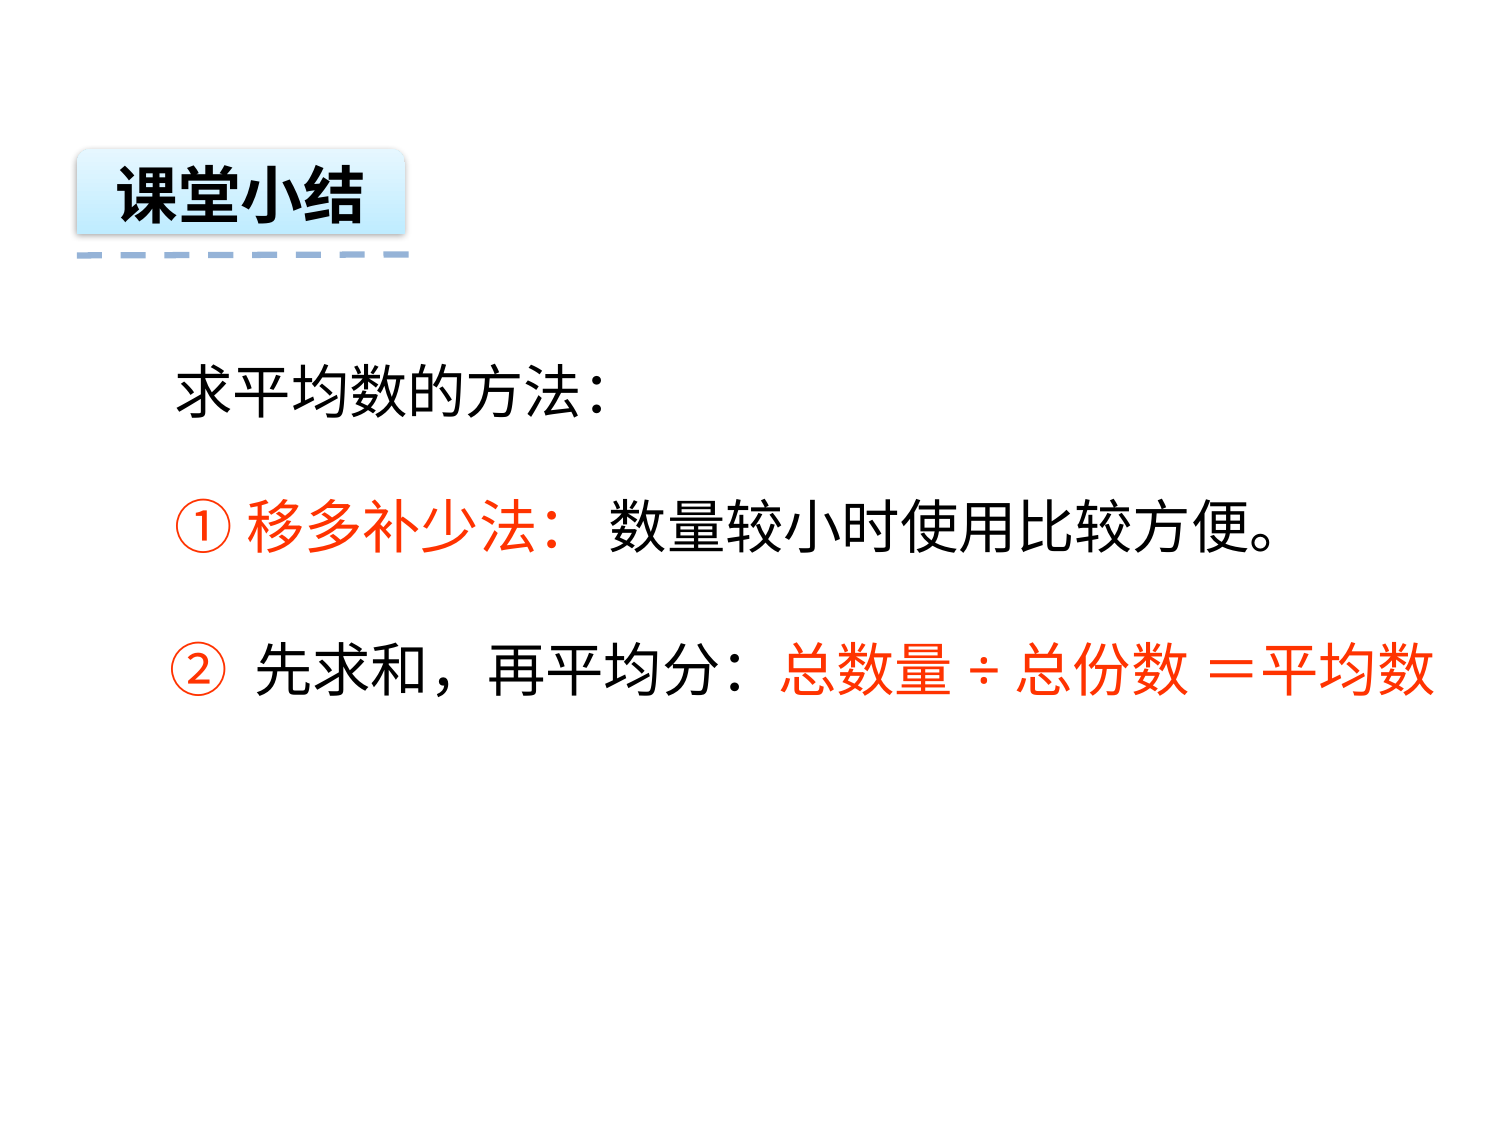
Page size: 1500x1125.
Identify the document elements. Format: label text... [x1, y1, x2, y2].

text_box ①移多补少法： 数量较小时使用比较方便。 [159, 483, 1412, 568]
text_box 求平均数的方法： [159, 347, 656, 433]
text_box ② 先求和，再平均分：总数量÷总份数 ＝平均数 [135, 601, 1483, 716]
text_box 课堂小结 [76, 148, 406, 235]
